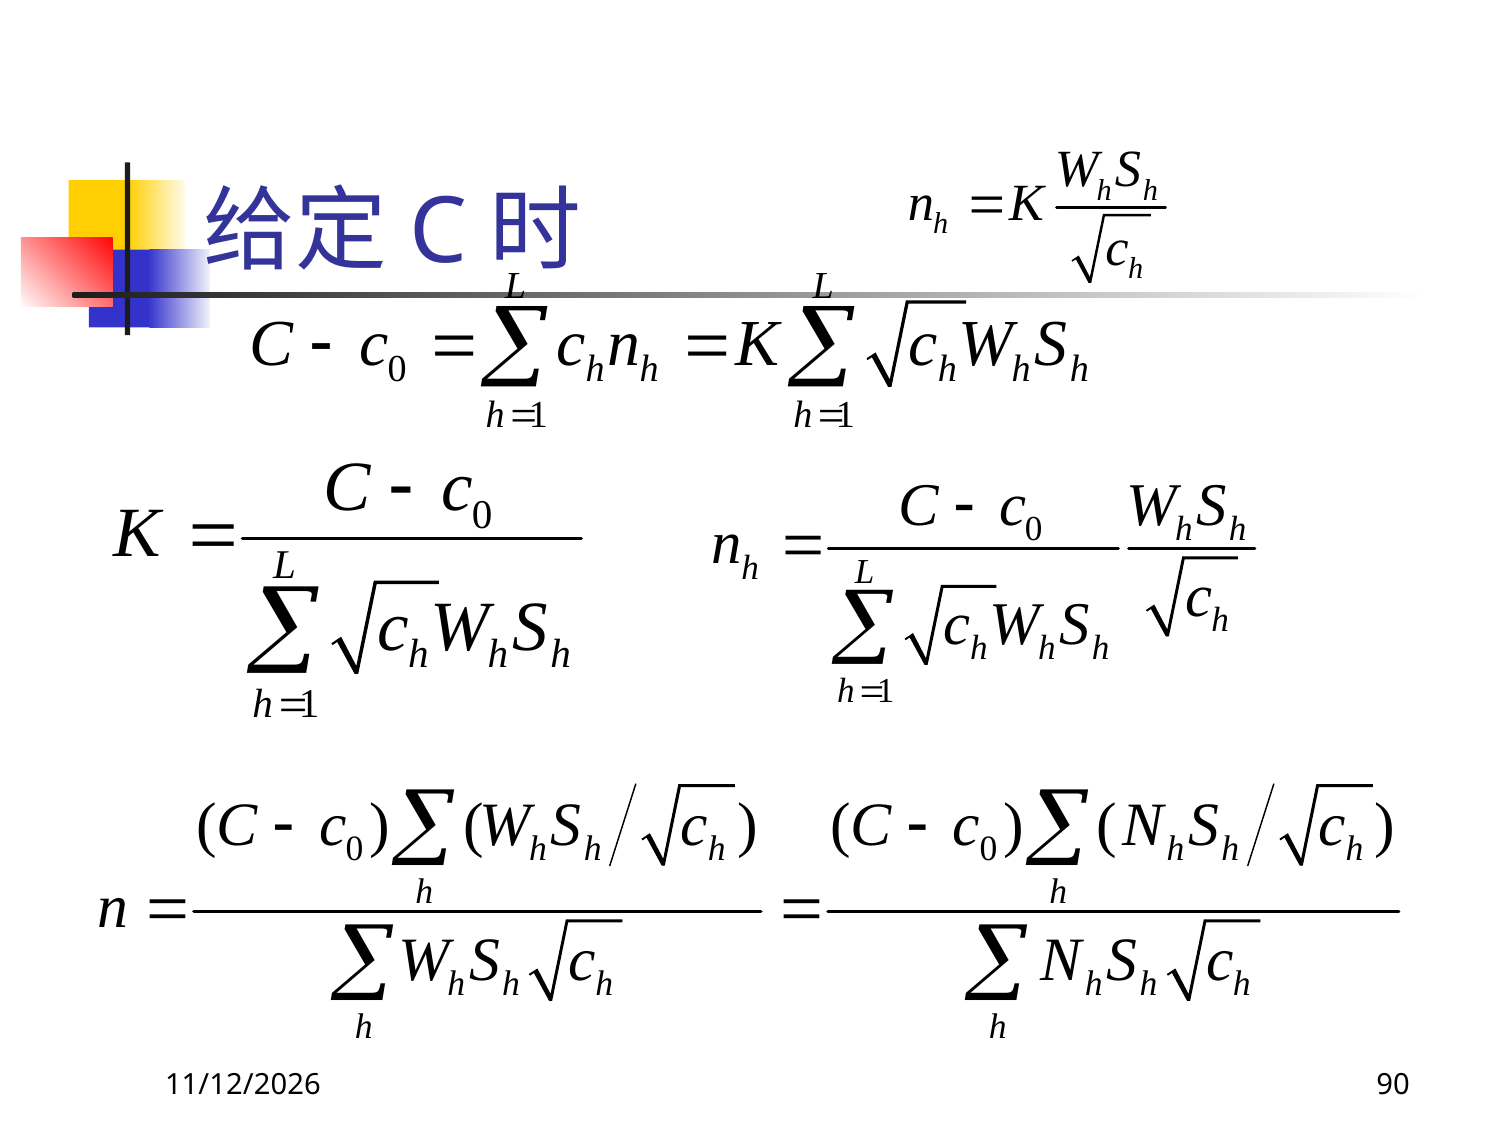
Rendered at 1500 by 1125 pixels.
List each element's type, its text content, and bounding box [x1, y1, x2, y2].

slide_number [149, 1059, 463, 1113]
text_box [899, 137, 1176, 295]
title 给定C时 [188, 101, 1468, 289]
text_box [241, 255, 1105, 442]
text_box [702, 467, 1270, 716]
slide_number 90 [1112, 1037, 1426, 1113]
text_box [88, 772, 1412, 1051]
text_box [99, 443, 598, 733]
